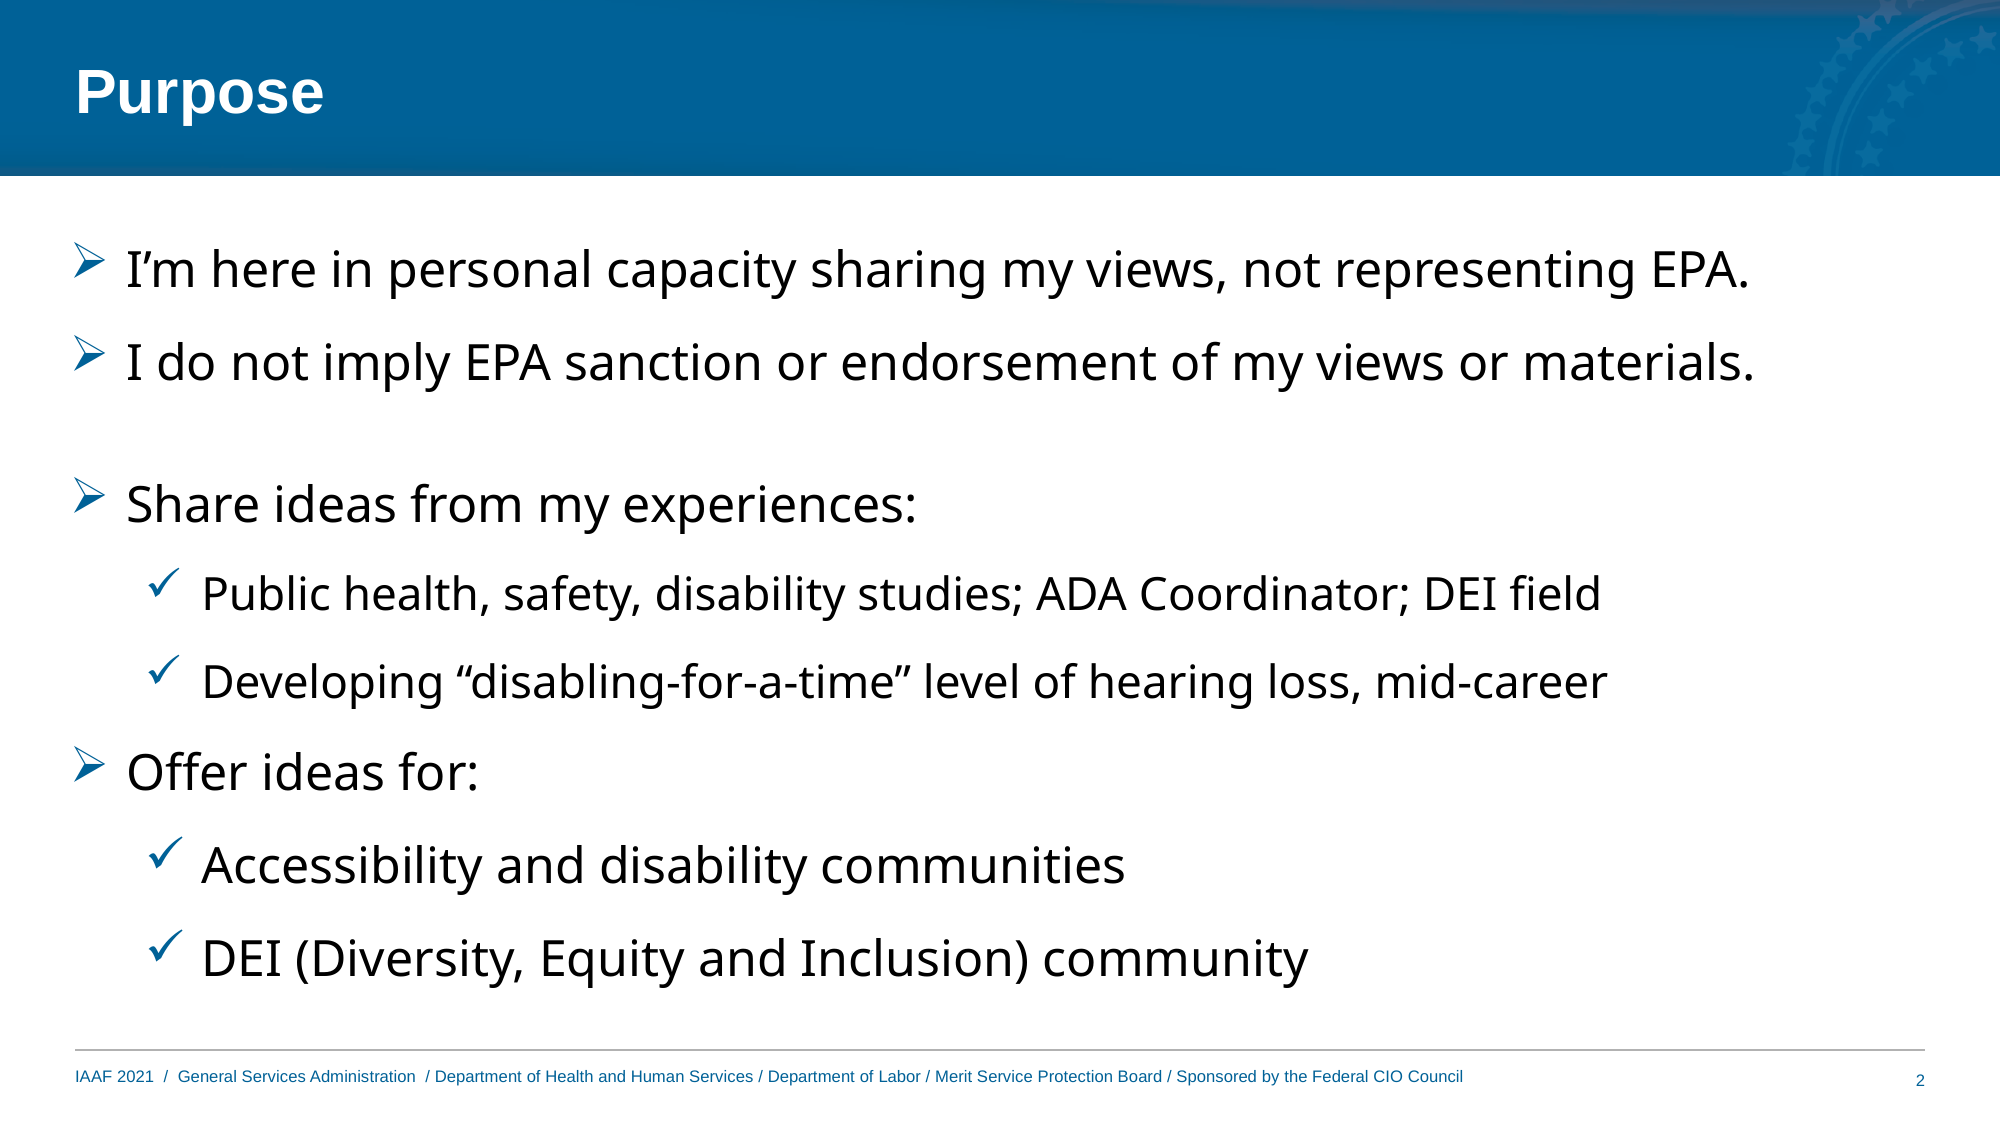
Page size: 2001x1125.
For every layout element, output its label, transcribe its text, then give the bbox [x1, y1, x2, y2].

slide_number 2 [1880, 1065, 1925, 1095]
title Purpose [75, 52, 1800, 128]
picture [0, 0, 2000, 176]
list I’m here in personal capacity sharing my views, not representing EPA. I do not imply EPA sanction or endorsement of my views or materials. Share ideas from my experiences: Public health, safety, disability studies; ADA Coordinator; DEI field Developing “disabling-for-a-time” level of hearing loss, mid-career Offer ideas for: Accessibility and disability communities DEI (Diversity, Equity and Inclusion) community [54, 223, 1946, 1030]
picture [0, 168, 666, 176]
